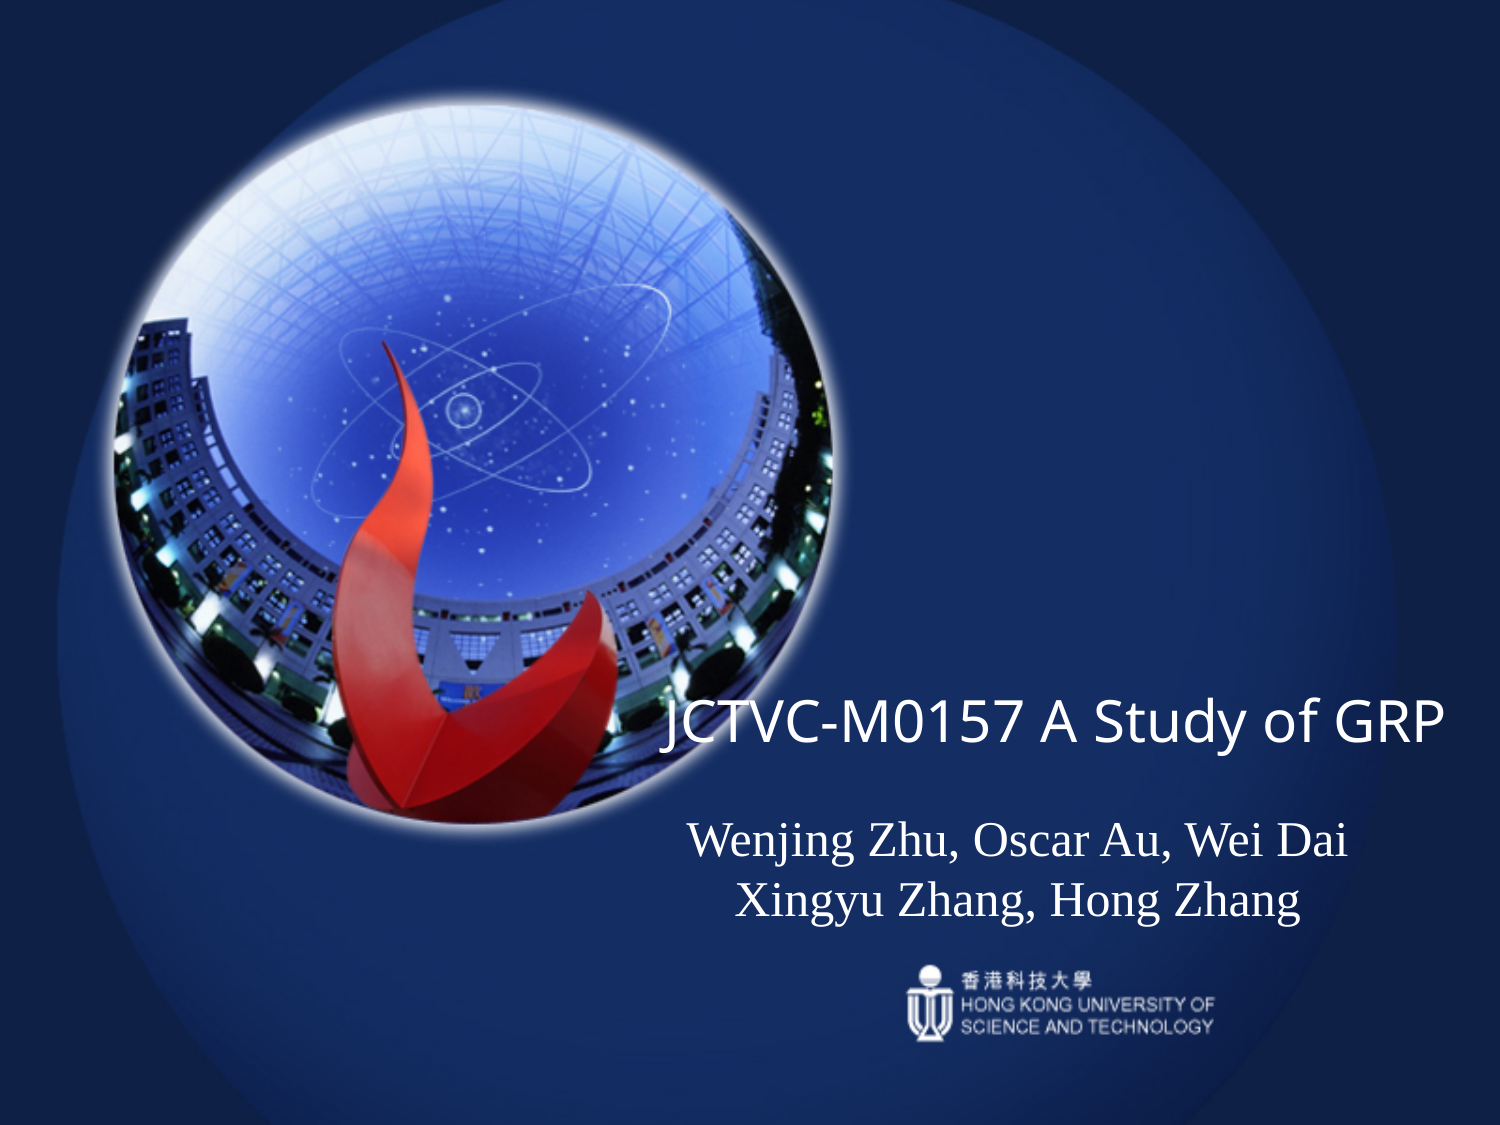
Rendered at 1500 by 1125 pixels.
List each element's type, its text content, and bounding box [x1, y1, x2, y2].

title JCTVC-M0157 A Study of GRP [41, 624, 1463, 813]
subtitle Wenjing Zhu, Oscar Au, Wei Dai Xingyu Zhang, Hong Zhang [600, 798, 1436, 938]
picture [0, 0, 1500, 1125]
